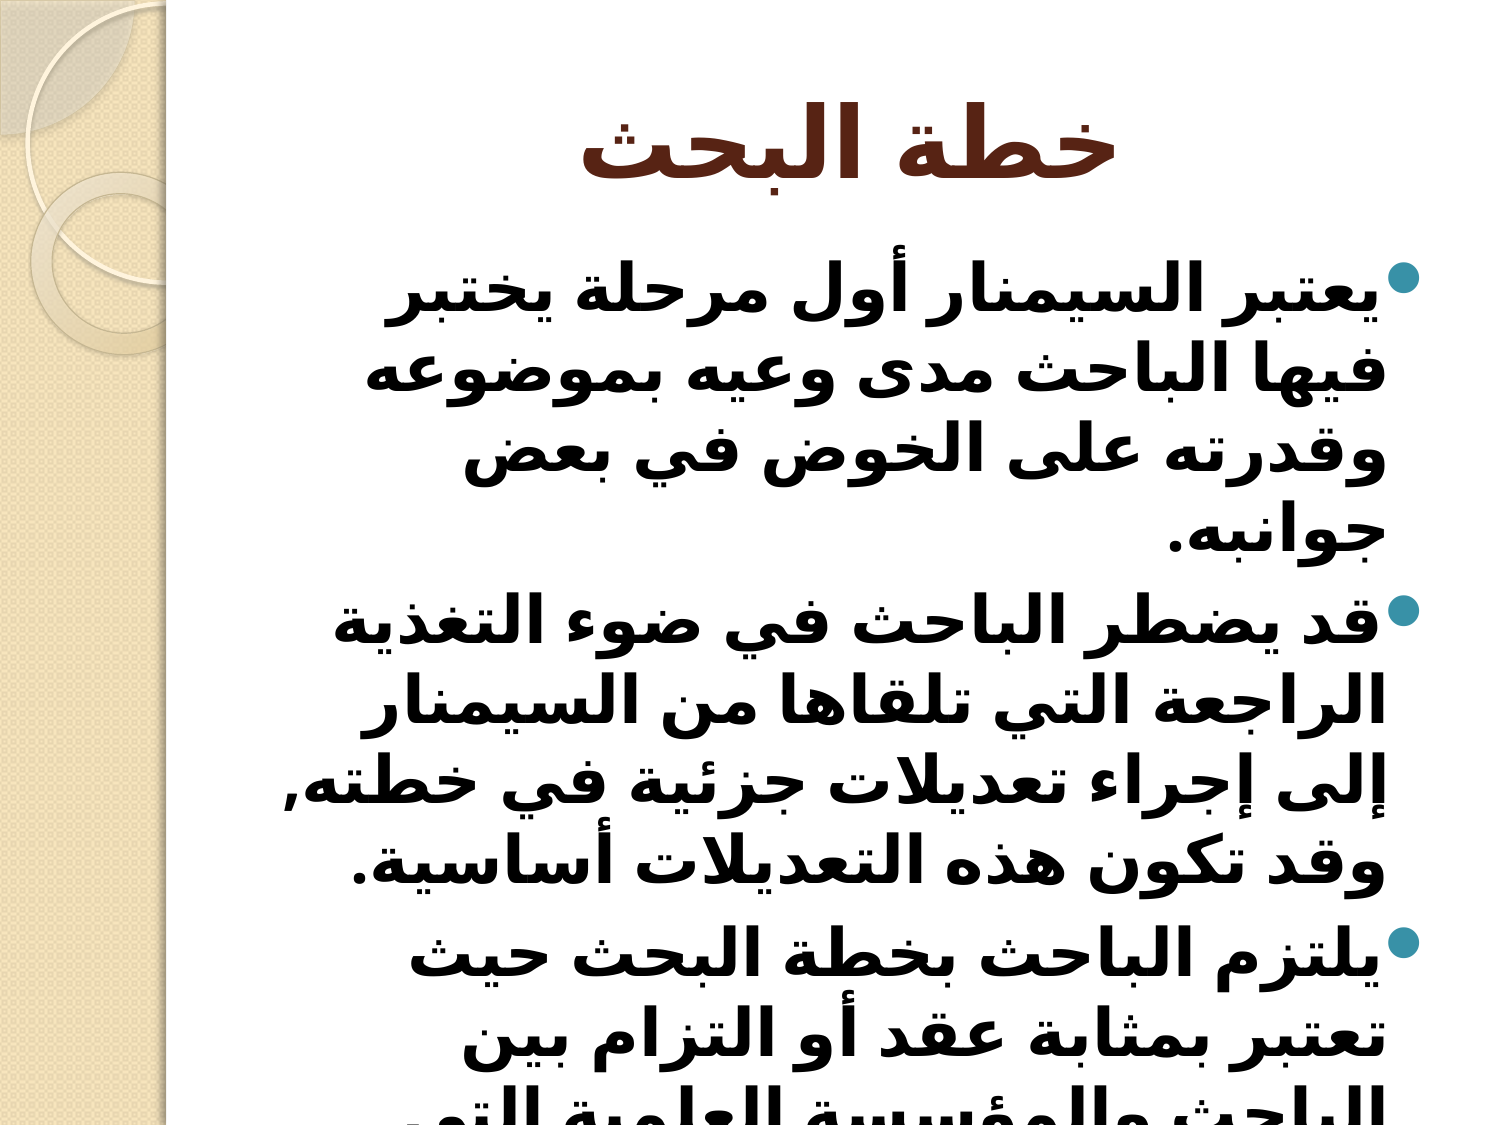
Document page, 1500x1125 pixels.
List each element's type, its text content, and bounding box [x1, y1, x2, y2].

title خطة البحث [235, 45, 1466, 233]
list يعتبر السيمنار أول مرحلة يختبر فيها الباحث مدى وعيه بموضوعه وقدرته على الخوض في بعض جوانبه. قد يضطر الباحث في ضوء التغذية الراجعة التي تلقاها من السيمنار إلى إجراء تعديلات جزئية في خطته, وقد تكون هذه التعديلات أساسية. يلتزم الباحث بخطة البحث حيث تعتبر بمثابة عقد أو التزام بين الباحث والمؤسسة العلمية التي يقدم لها البحث. [235, 237, 1466, 1025]
